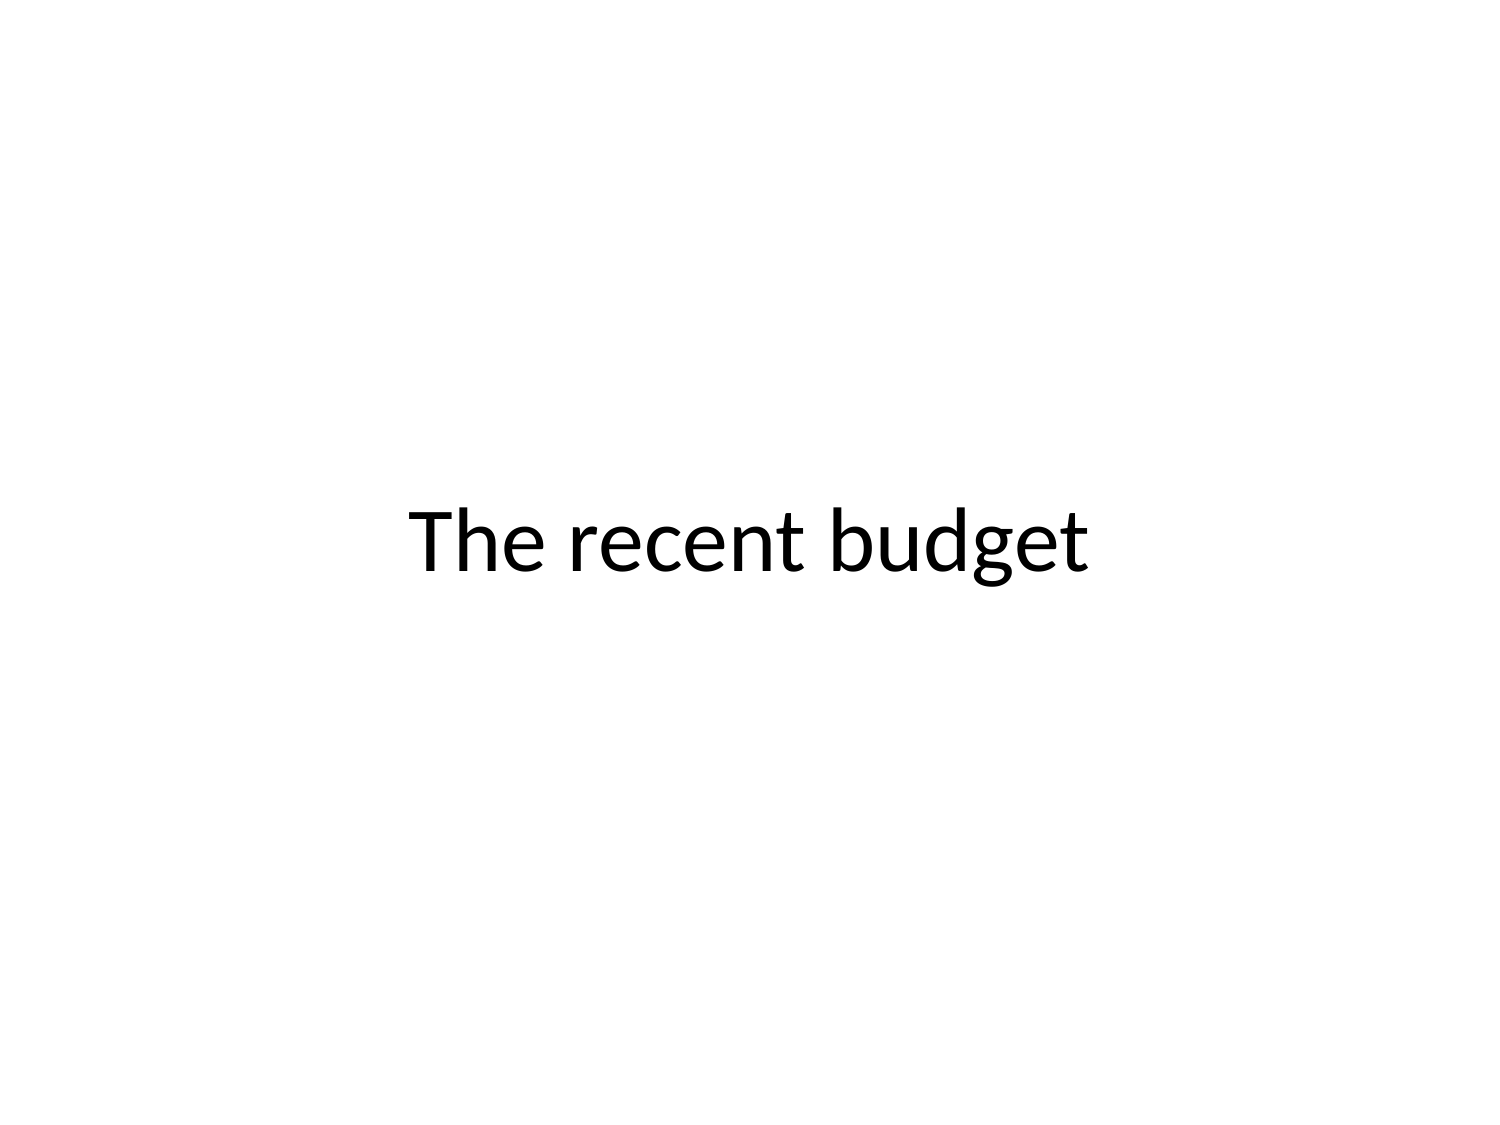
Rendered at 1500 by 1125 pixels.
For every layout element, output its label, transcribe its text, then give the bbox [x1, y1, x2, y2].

title The recent budget [74, 44, 1426, 1026]
